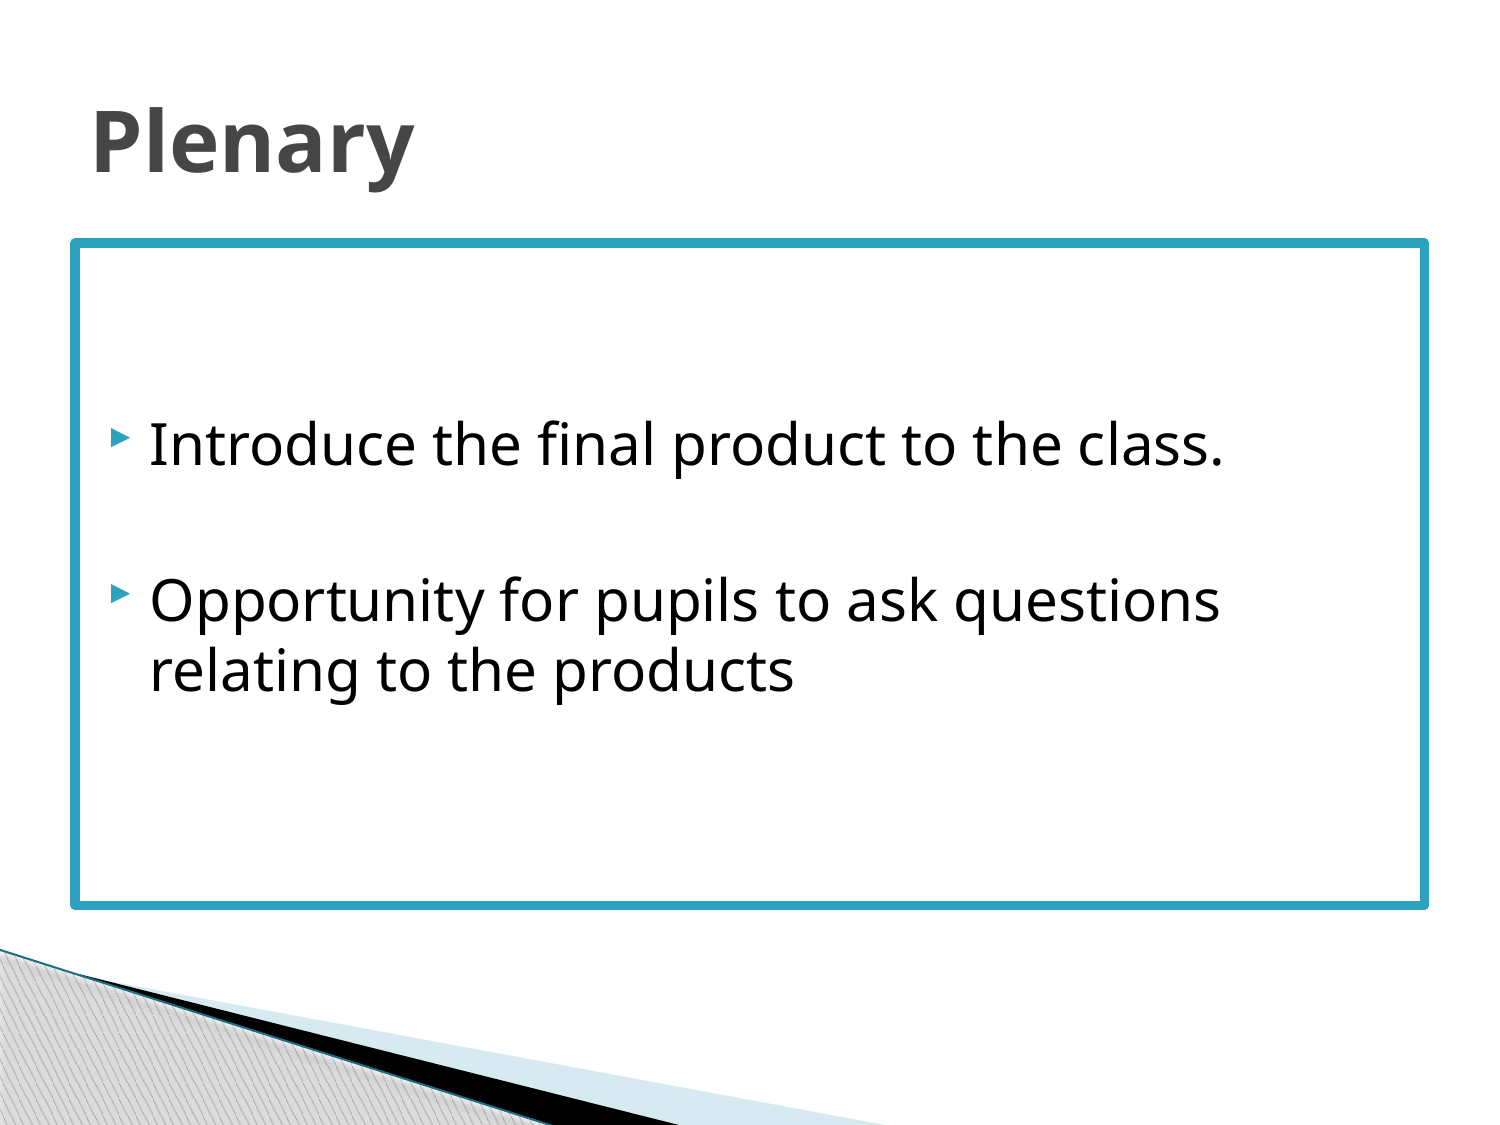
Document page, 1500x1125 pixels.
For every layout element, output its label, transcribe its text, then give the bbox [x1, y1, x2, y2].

title Plenary [75, 45, 1425, 233]
list Introduce the final product to the class. Opportunity for pupils to ask questions relating to the products [70, 238, 1429, 910]
